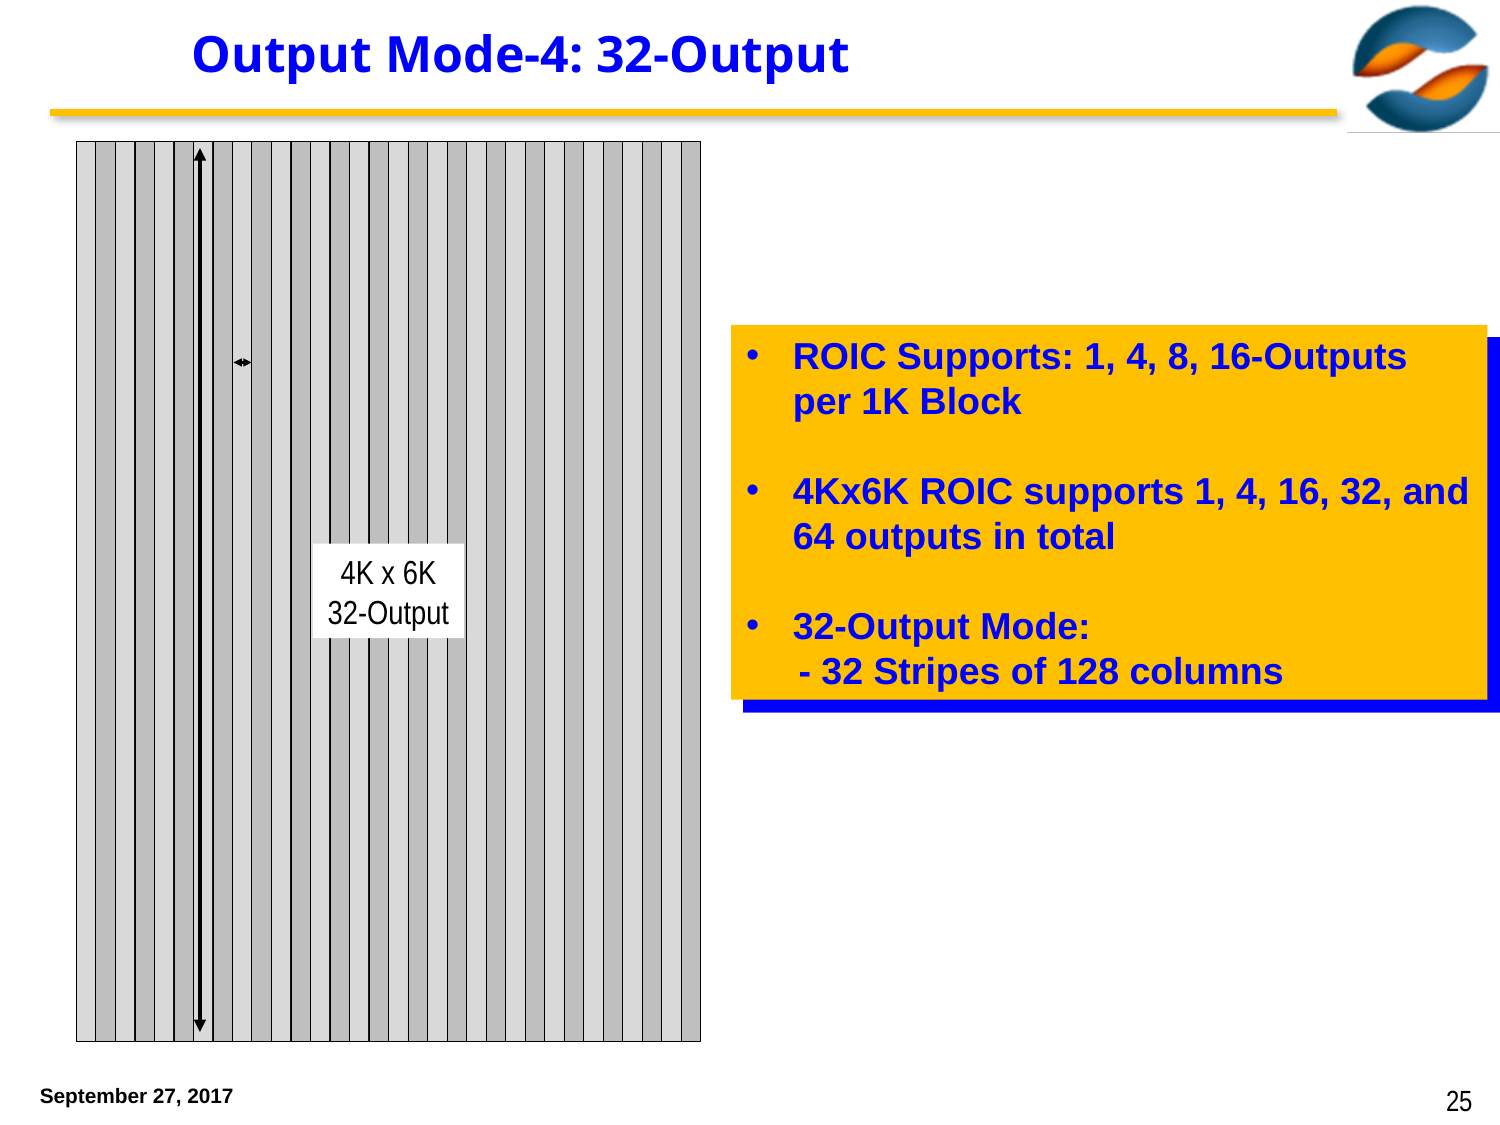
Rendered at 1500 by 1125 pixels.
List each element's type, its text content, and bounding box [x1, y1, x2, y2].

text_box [75, 141, 701, 1042]
text_box ROIC Supports: 1, 4, 8, 16-Outputs per 1K Block 4Kx6K ROIC supports 1, 4, 16, 32, and 64 outputs in total 32-Output Mode: - 32 Stripes of 128 columns [731, 324, 1488, 700]
picture [1347, 0, 1500, 138]
title Output Mode-4: 32-Output [0, 0, 1499, 106]
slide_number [24, 1074, 250, 1113]
slide_number 25 [1412, 1074, 1488, 1125]
